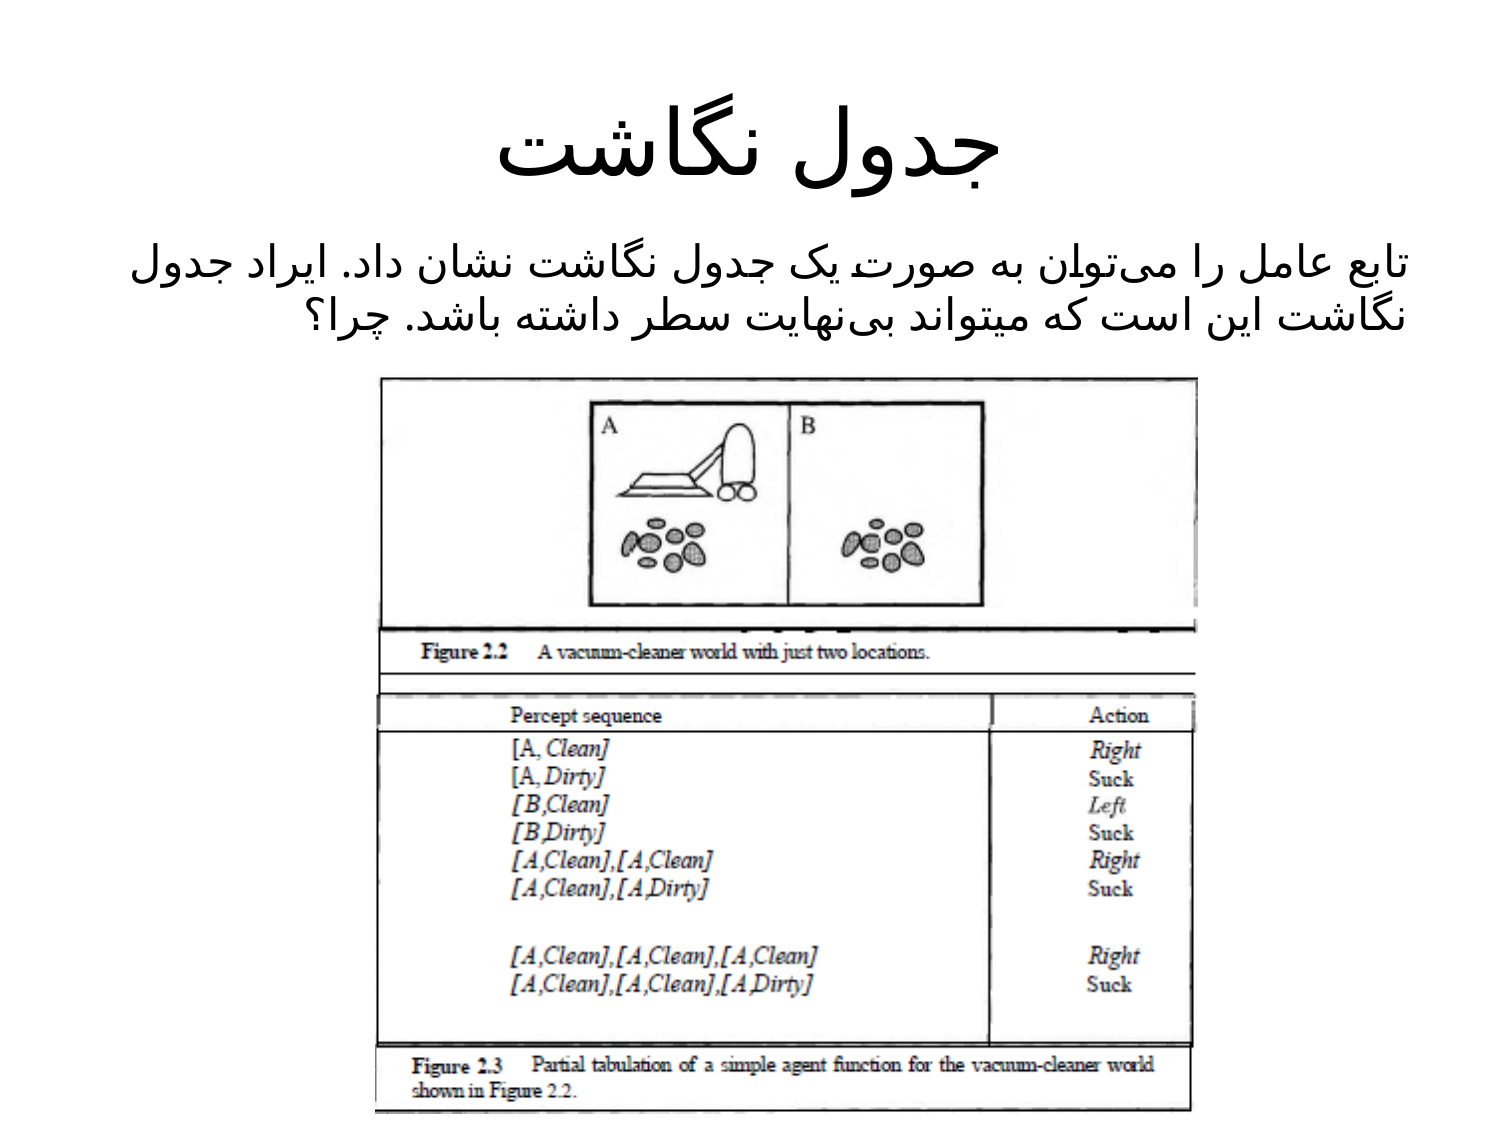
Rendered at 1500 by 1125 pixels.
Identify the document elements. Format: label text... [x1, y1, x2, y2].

title جدول نگاشت [75, 45, 1425, 224]
picture [374, 374, 1198, 1115]
list تابع عامل را می‌توان به صورت یک جدول نگاشت نشان داد. ایراد جدول نگاشت این است که میتواند بی‌نهایت سطر داشته باشد. چرا؟ [75, 224, 1425, 350]
